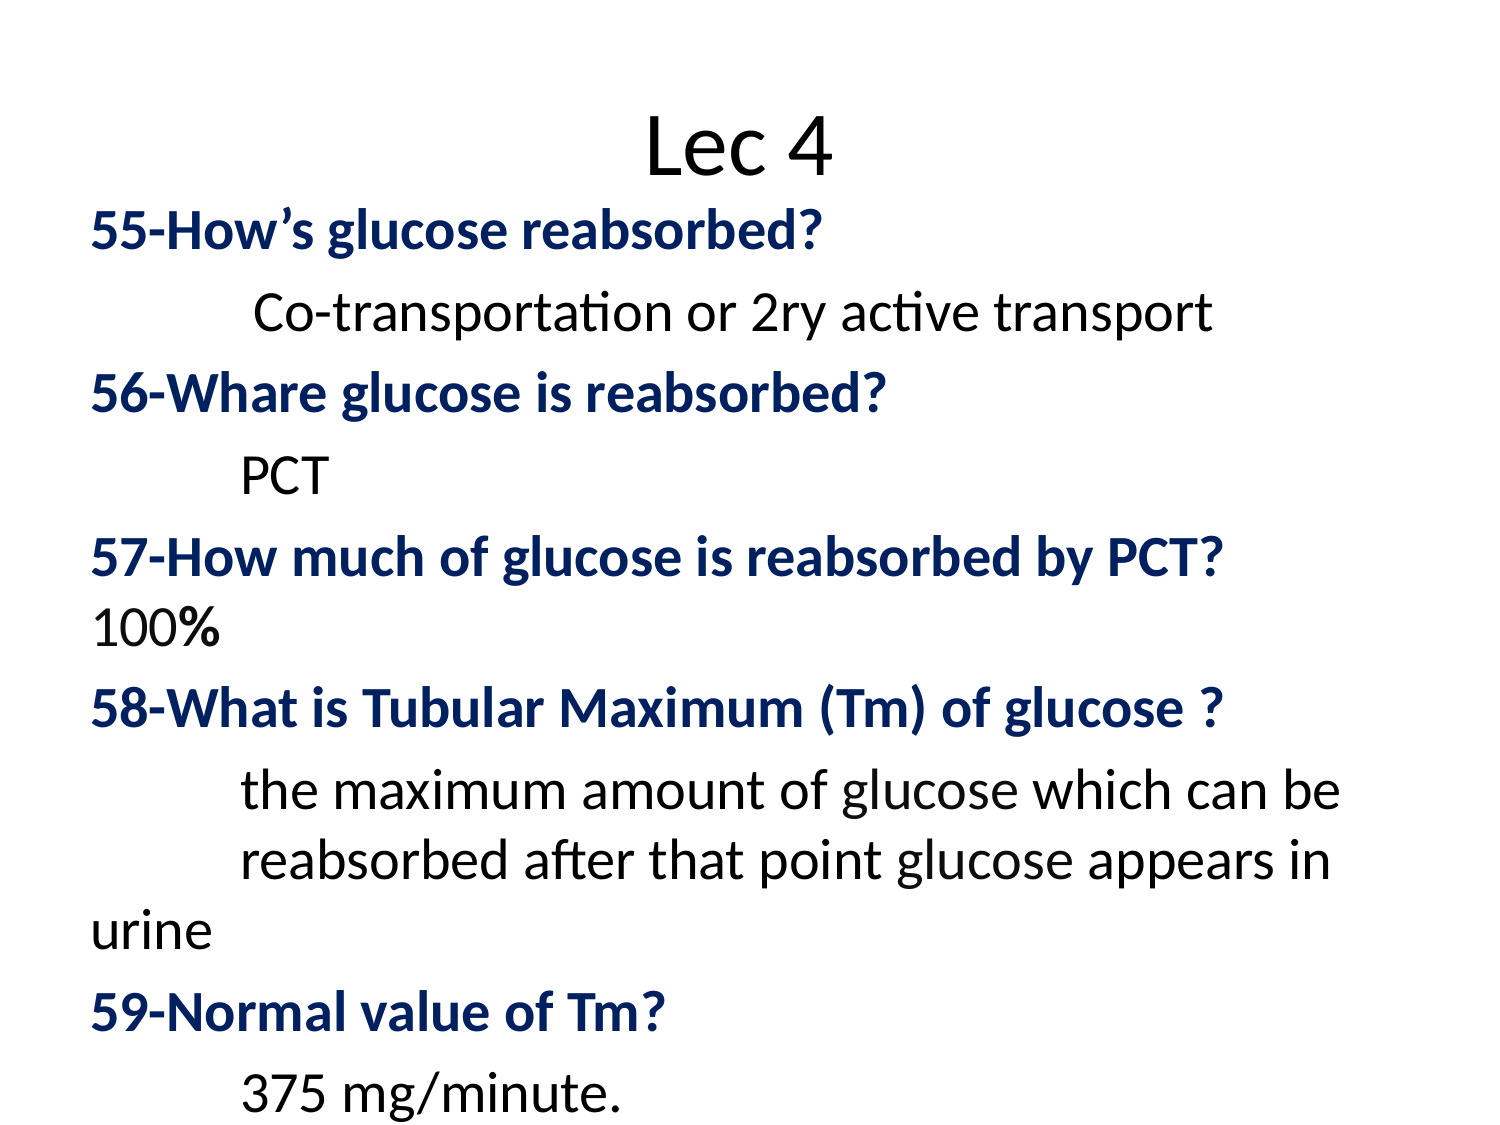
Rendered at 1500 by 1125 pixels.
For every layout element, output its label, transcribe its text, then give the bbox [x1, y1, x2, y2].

list 55-How’s glucose reabsorbed? Co-transportation or 2ry active transport 56-Whare glucose is reabsorbed? PCT 57-How much of glucose is reabsorbed by PCT? 100% 58-What is Tubular Maximum (Tm) of glucose ? the maximum amount of glucose which can be reabsorbed after that point glucose appears in urine 59-Normal value of Tm? 375 mg/minute. [75, 183, 1425, 1059]
title Lec 4 [75, 45, 1425, 183]
